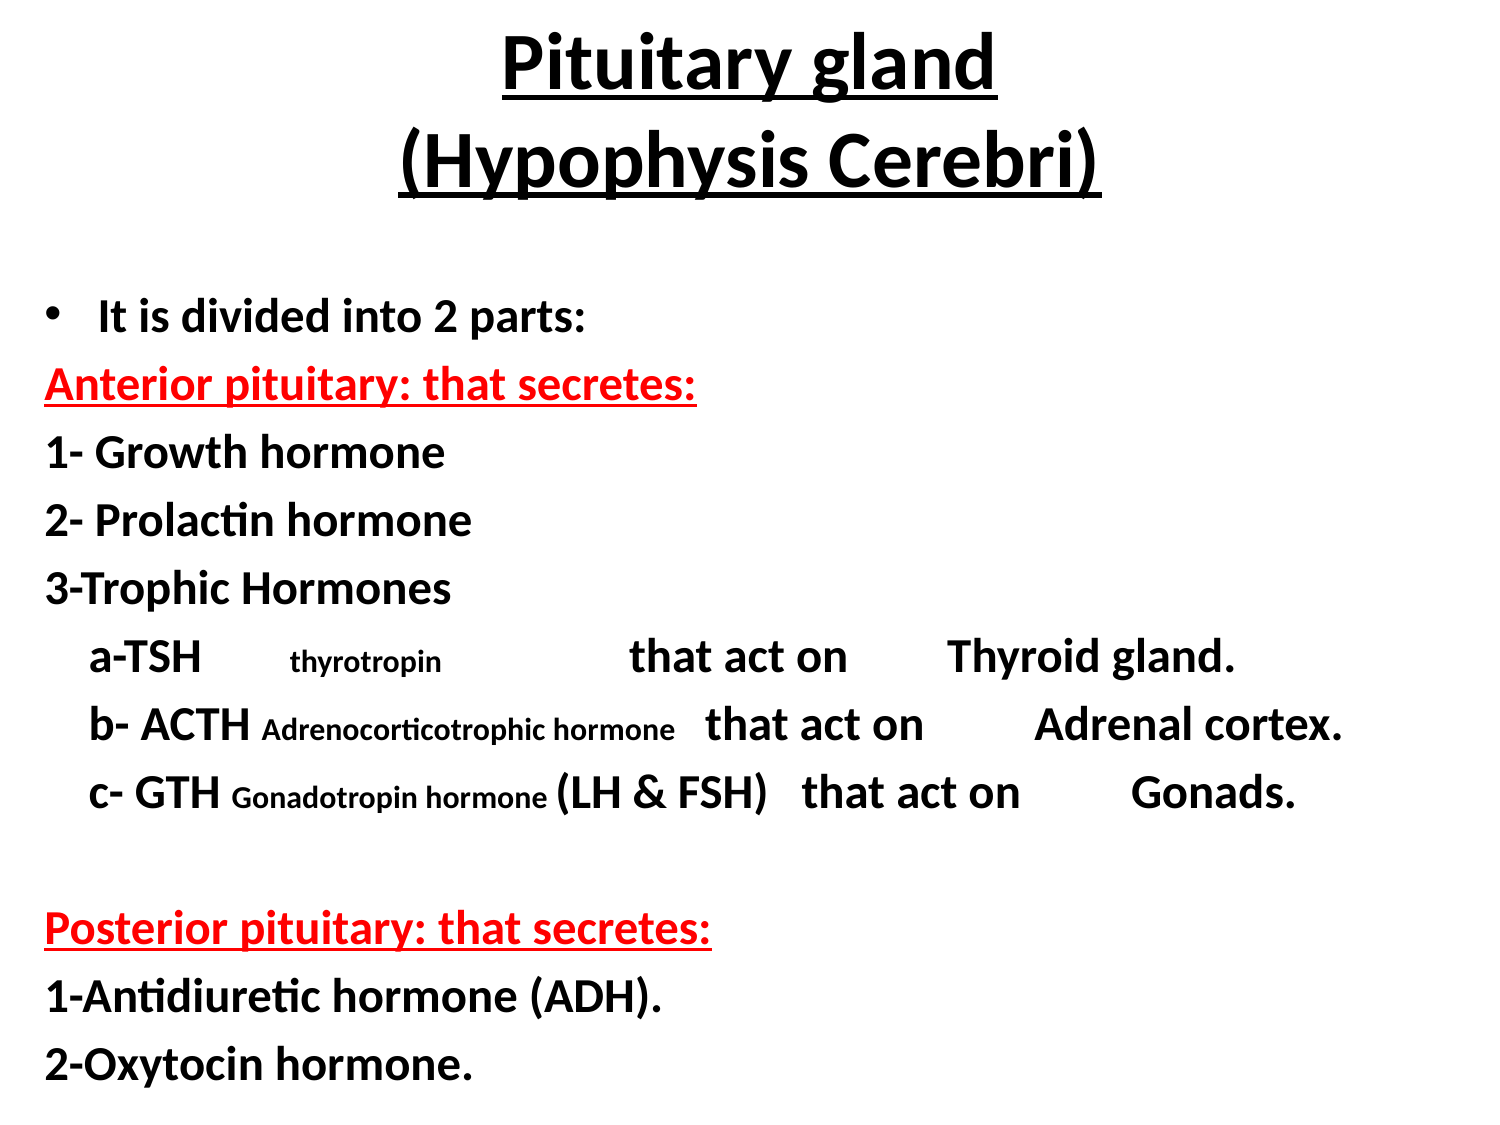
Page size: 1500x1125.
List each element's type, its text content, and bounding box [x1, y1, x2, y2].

list It is divided into 2 parts: Anterior pituitary: that secretes: 1- Growth hormone 2- Prolactin hormone 3-Trophic Hormones a-TSH thyrotropin that act on Thyroid gland. b- ACTH Adrenocorticotrophic hormone that act on Adrenal cortex. c- GTH Gonadotropin hormone (LH & FSH) that act on Gonads. Posterior pituitary: that secretes: 1-Antidiuretic hormone (ADH). 2-Oxytocin hormone. [29, 208, 1441, 1099]
title Pituitary gland (Hypophysis Cerebri) [75, 0, 1425, 208]
